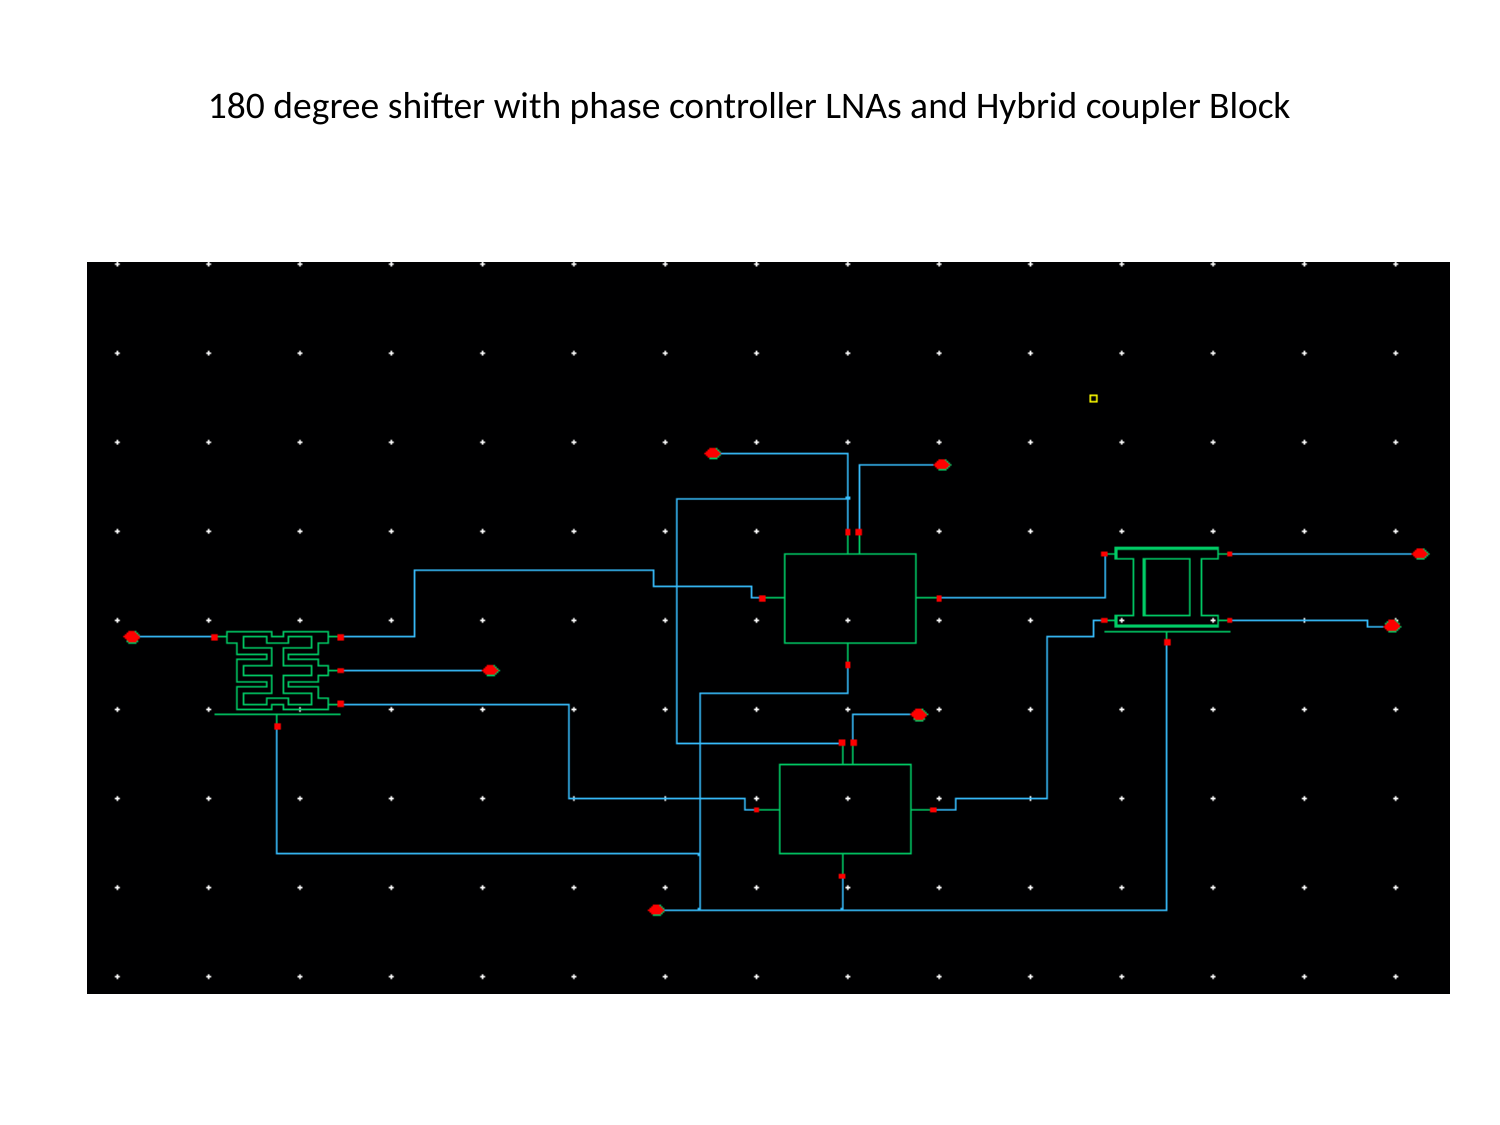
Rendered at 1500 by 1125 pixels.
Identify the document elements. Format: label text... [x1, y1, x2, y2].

picture [87, 262, 1451, 994]
title 180 degree shifter with phase controller LNAs and Hybrid coupler Block [75, 45, 1425, 163]
